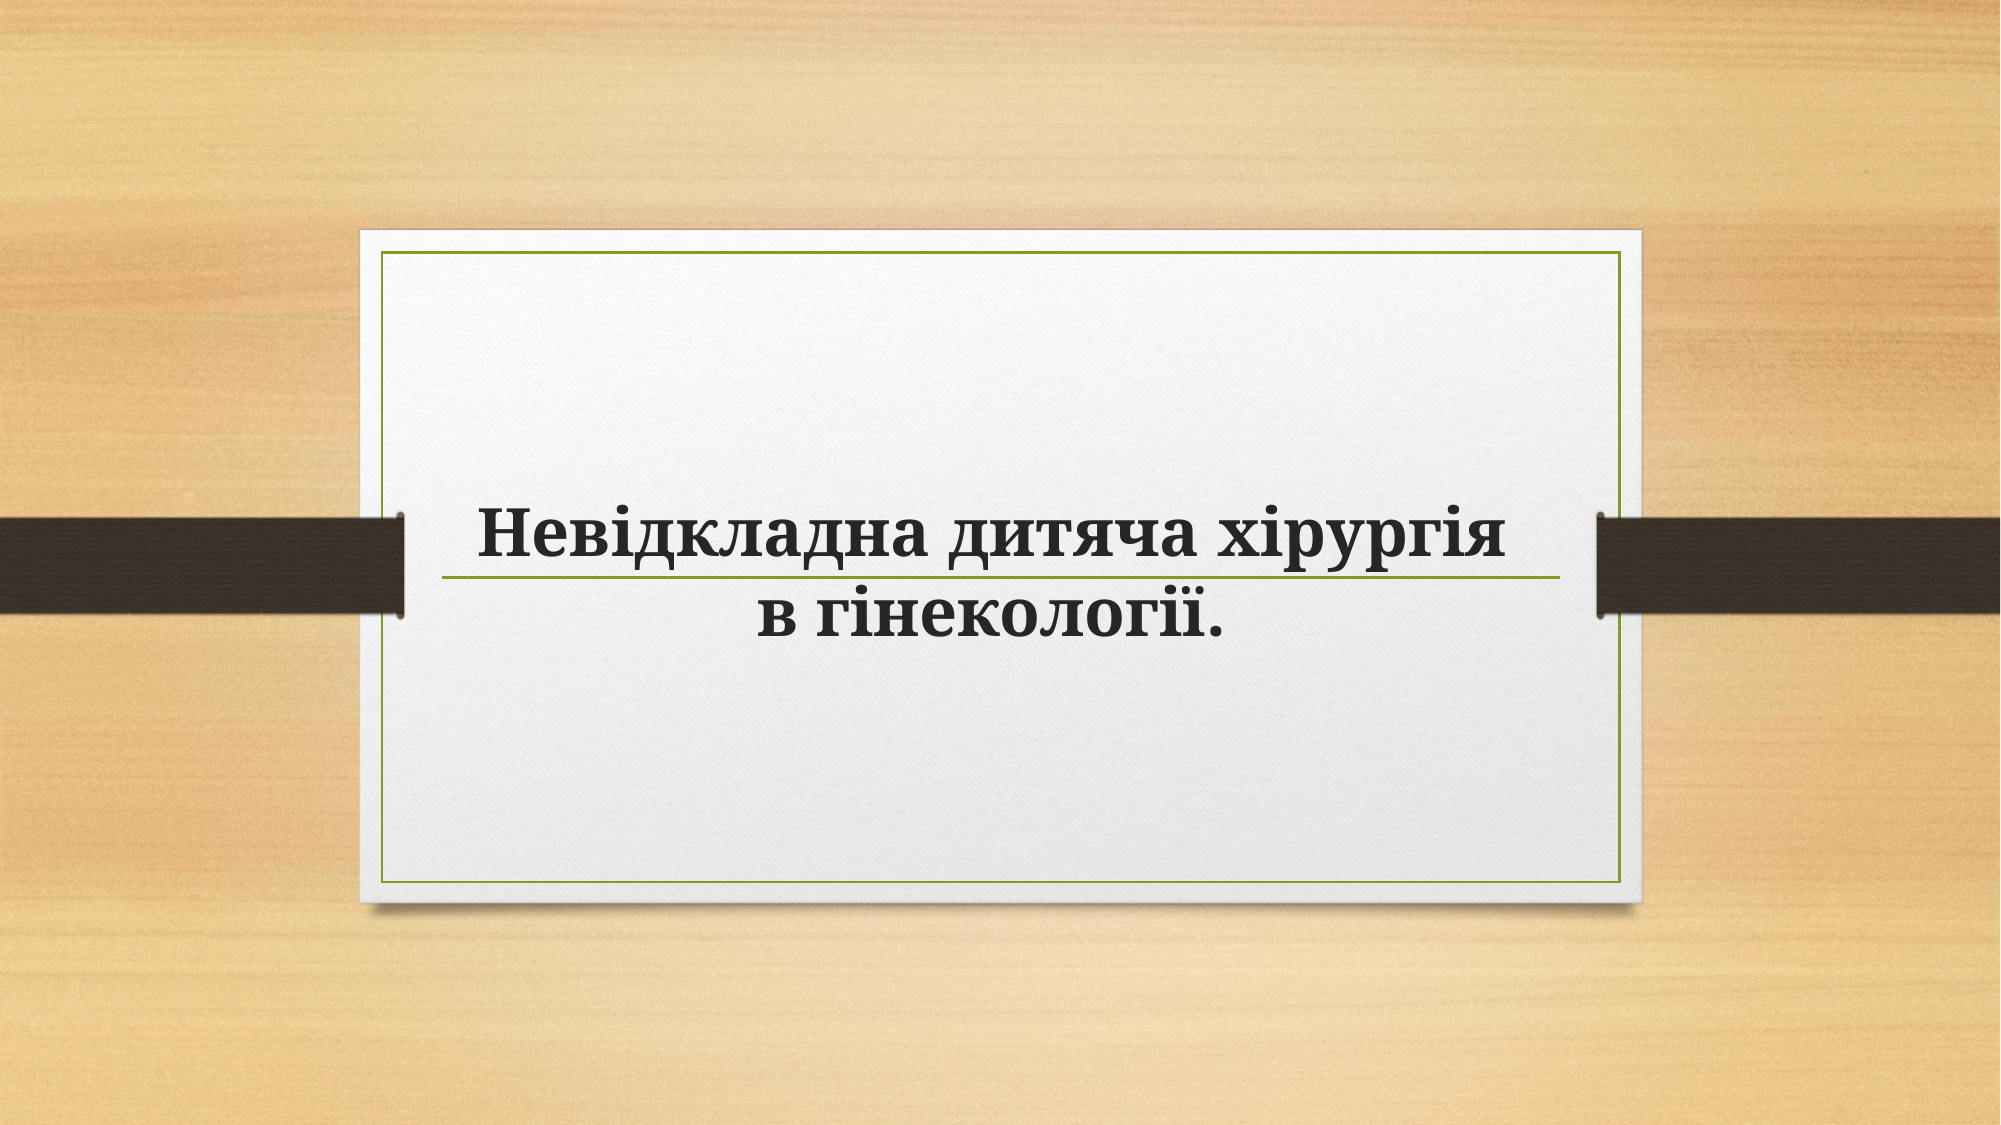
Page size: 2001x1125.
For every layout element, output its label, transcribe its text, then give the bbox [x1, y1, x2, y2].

picture [0, 0, 2001, 1125]
title Невідкладна дитяча хірургія в гінекології. [433, 408, 1552, 657]
